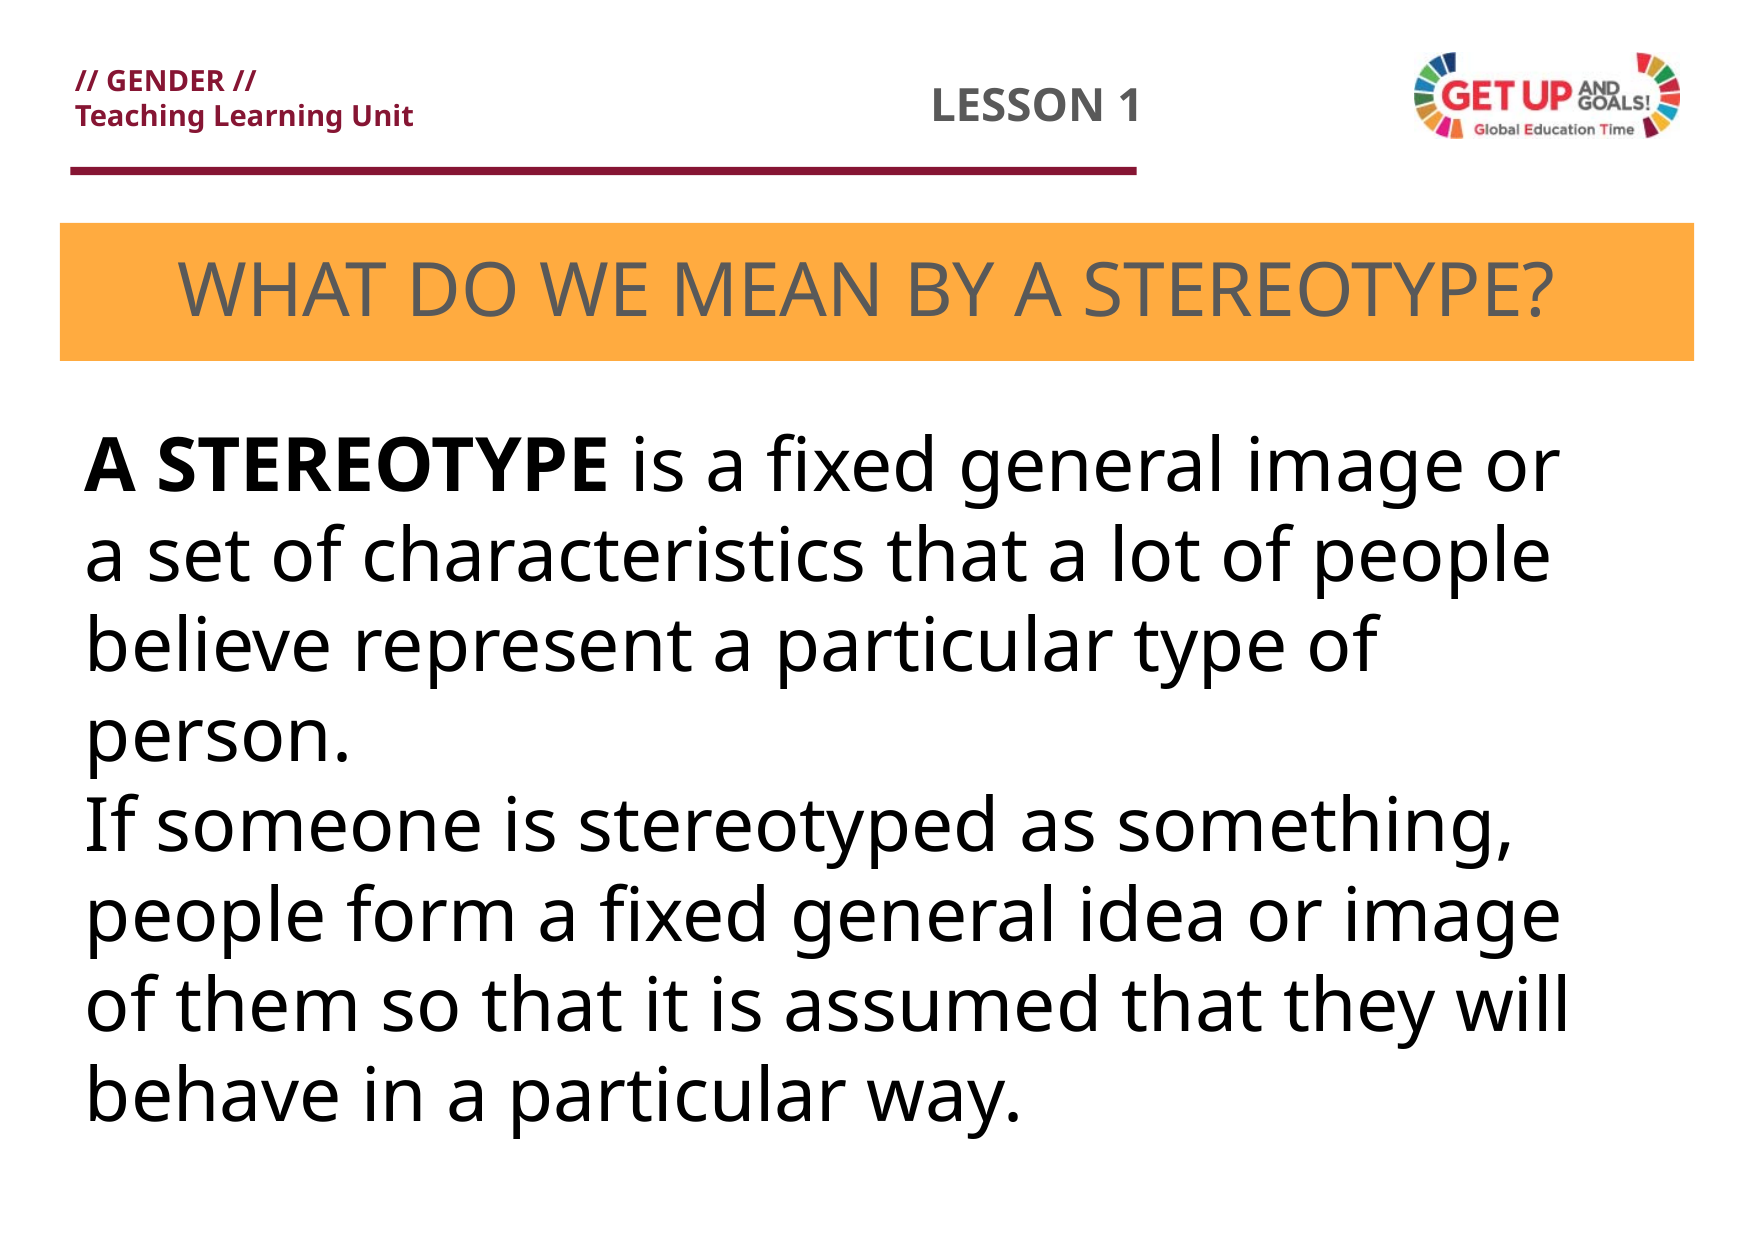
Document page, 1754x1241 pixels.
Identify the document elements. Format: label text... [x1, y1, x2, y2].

title WHAT DO WE MEAN BY A STEREOTYPE? [59, 222, 1695, 361]
text_box A STEREOTYPE is a fixed general image or a set of characteristics that a lot of people believe represent a particular type of person. If someone is stereotyped as something, people form a fixed general idea or image of them so that it is assumed that they will behave in a particular way. [70, 408, 1633, 1144]
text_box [59, 47, 1680, 176]
